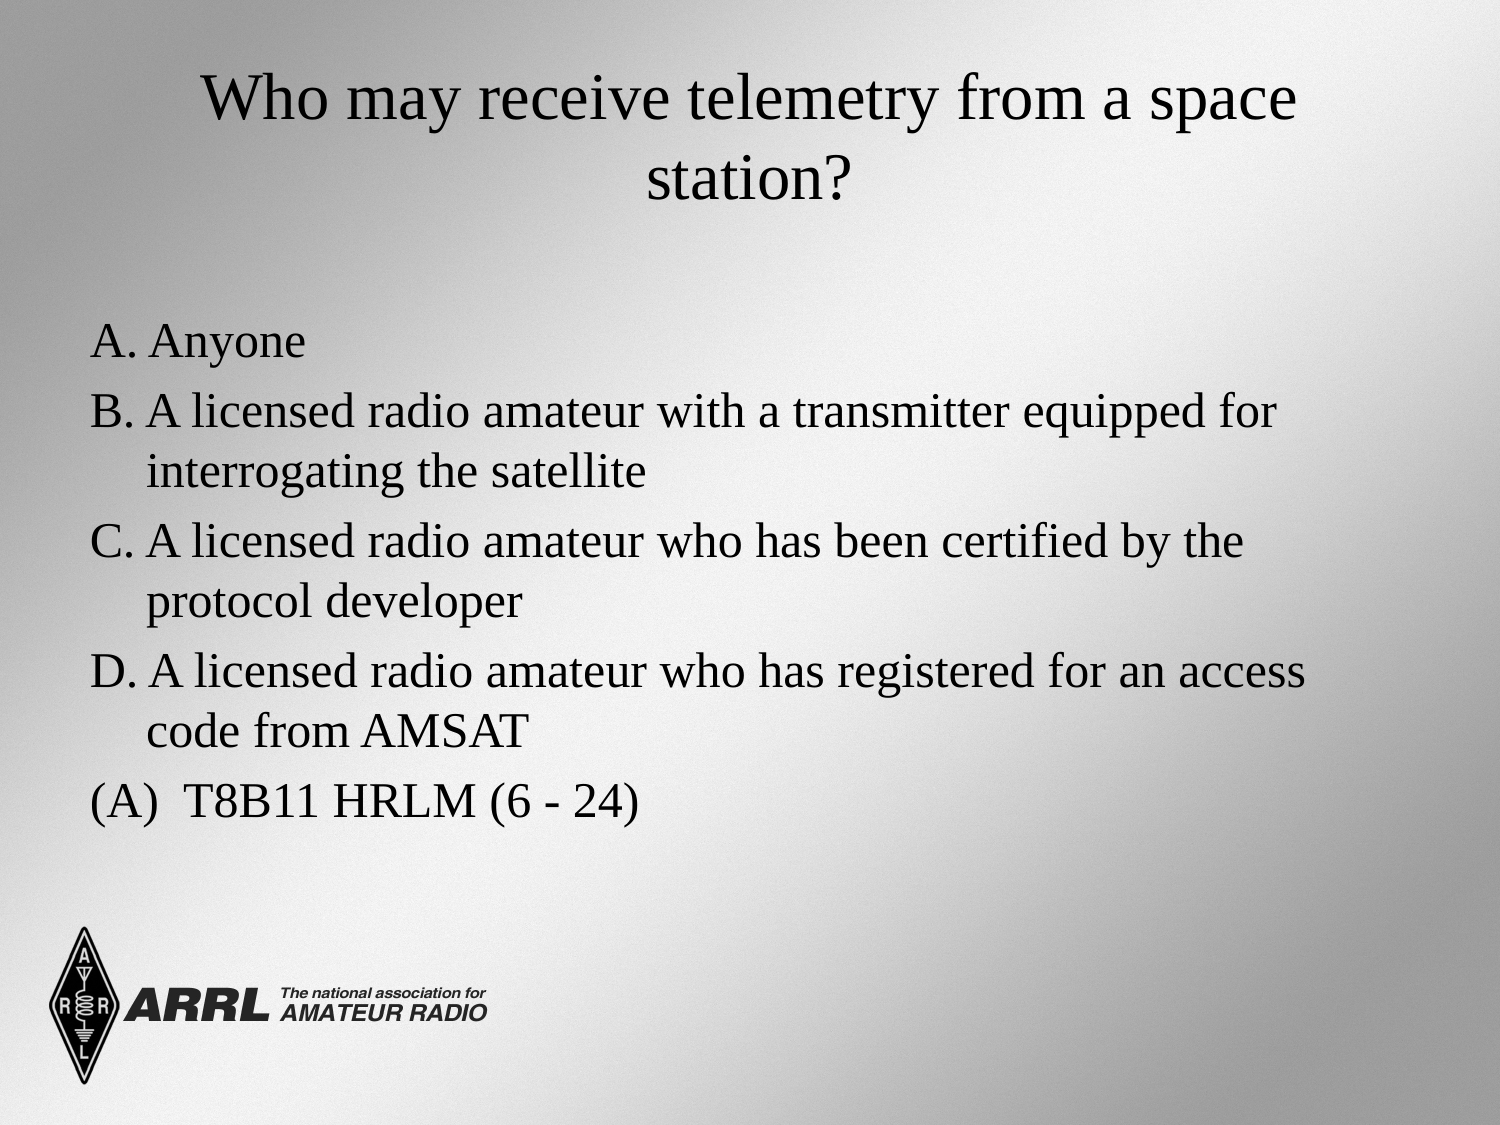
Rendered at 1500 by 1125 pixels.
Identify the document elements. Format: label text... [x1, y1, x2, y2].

picture [0, 0, 1500, 1125]
list A. Anyone B. A licensed radio amateur with a transmitter equipped for interrogating the satellite C. A licensed radio amateur who has been certified by the protocol developer D. A licensed radio amateur who has registered for an access code from AMSAT (A) T8B11 HRLM (6 - 24) [75, 299, 1425, 1005]
title Who may receive telemetry from a space station? [75, 45, 1425, 233]
